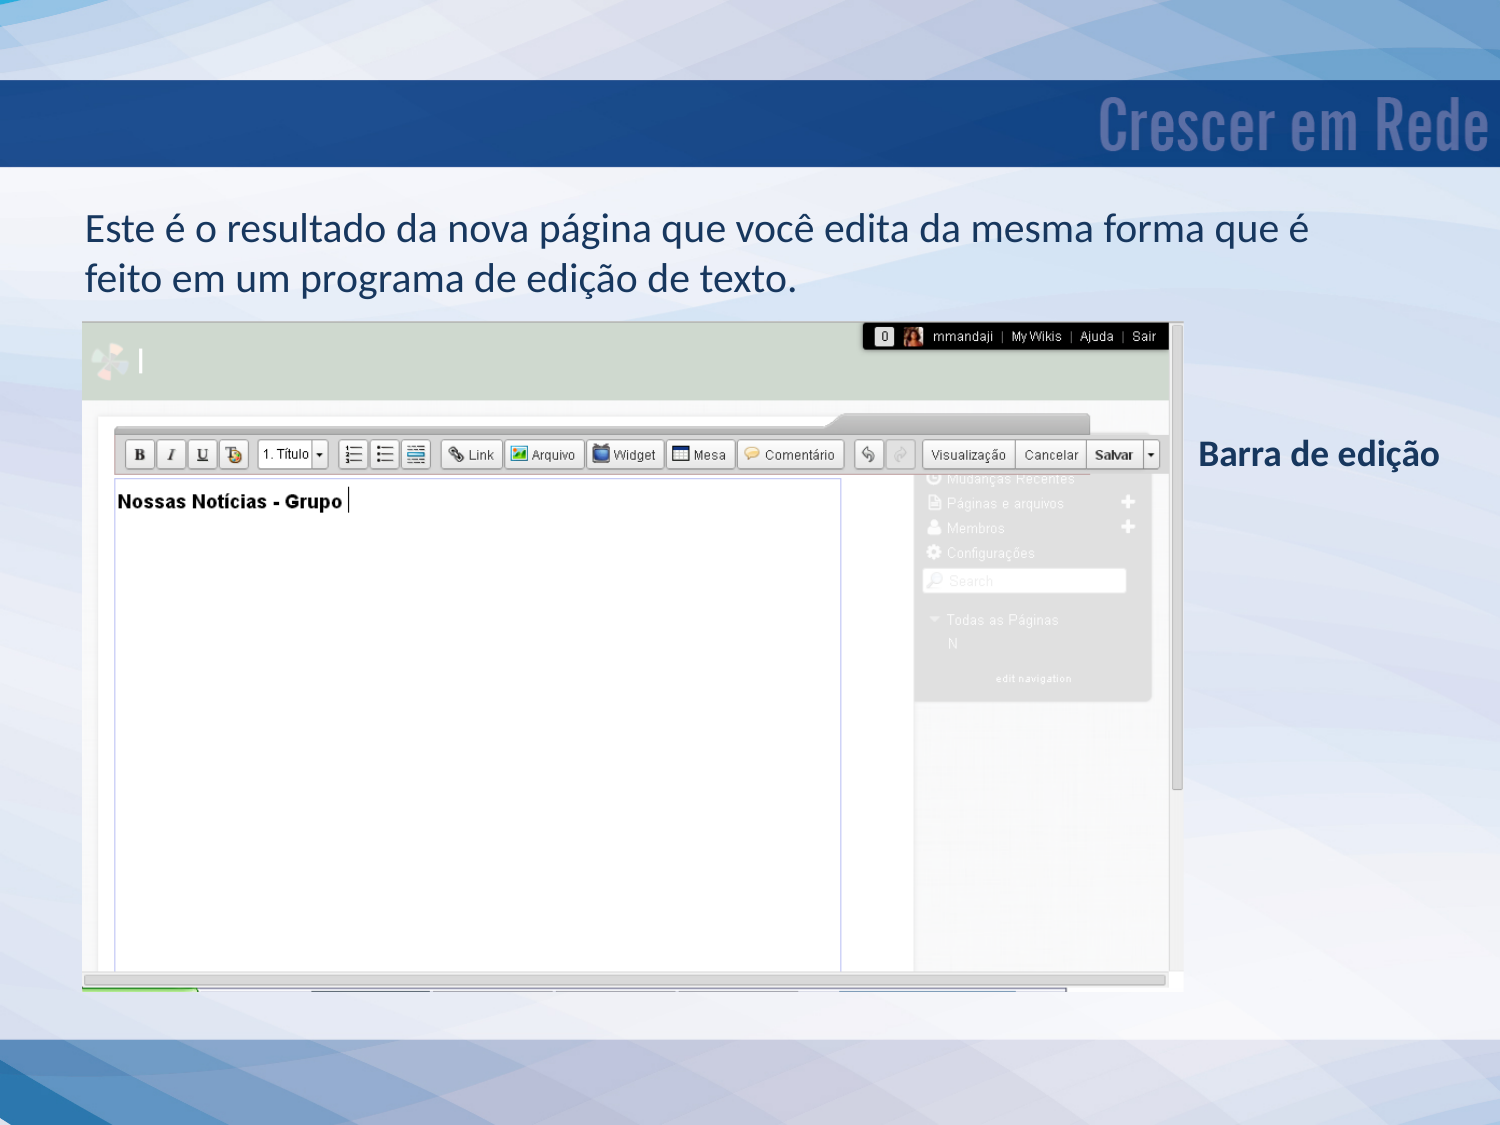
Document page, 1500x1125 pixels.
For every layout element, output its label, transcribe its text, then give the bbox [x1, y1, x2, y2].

picture [0, 0, 1500, 1125]
text_box Barra de edição [1189, 421, 1477, 550]
text_box Este é o resultado da nova página que você edita da mesma forma que é feito em um programa de edição de texto. [70, 193, 1348, 458]
